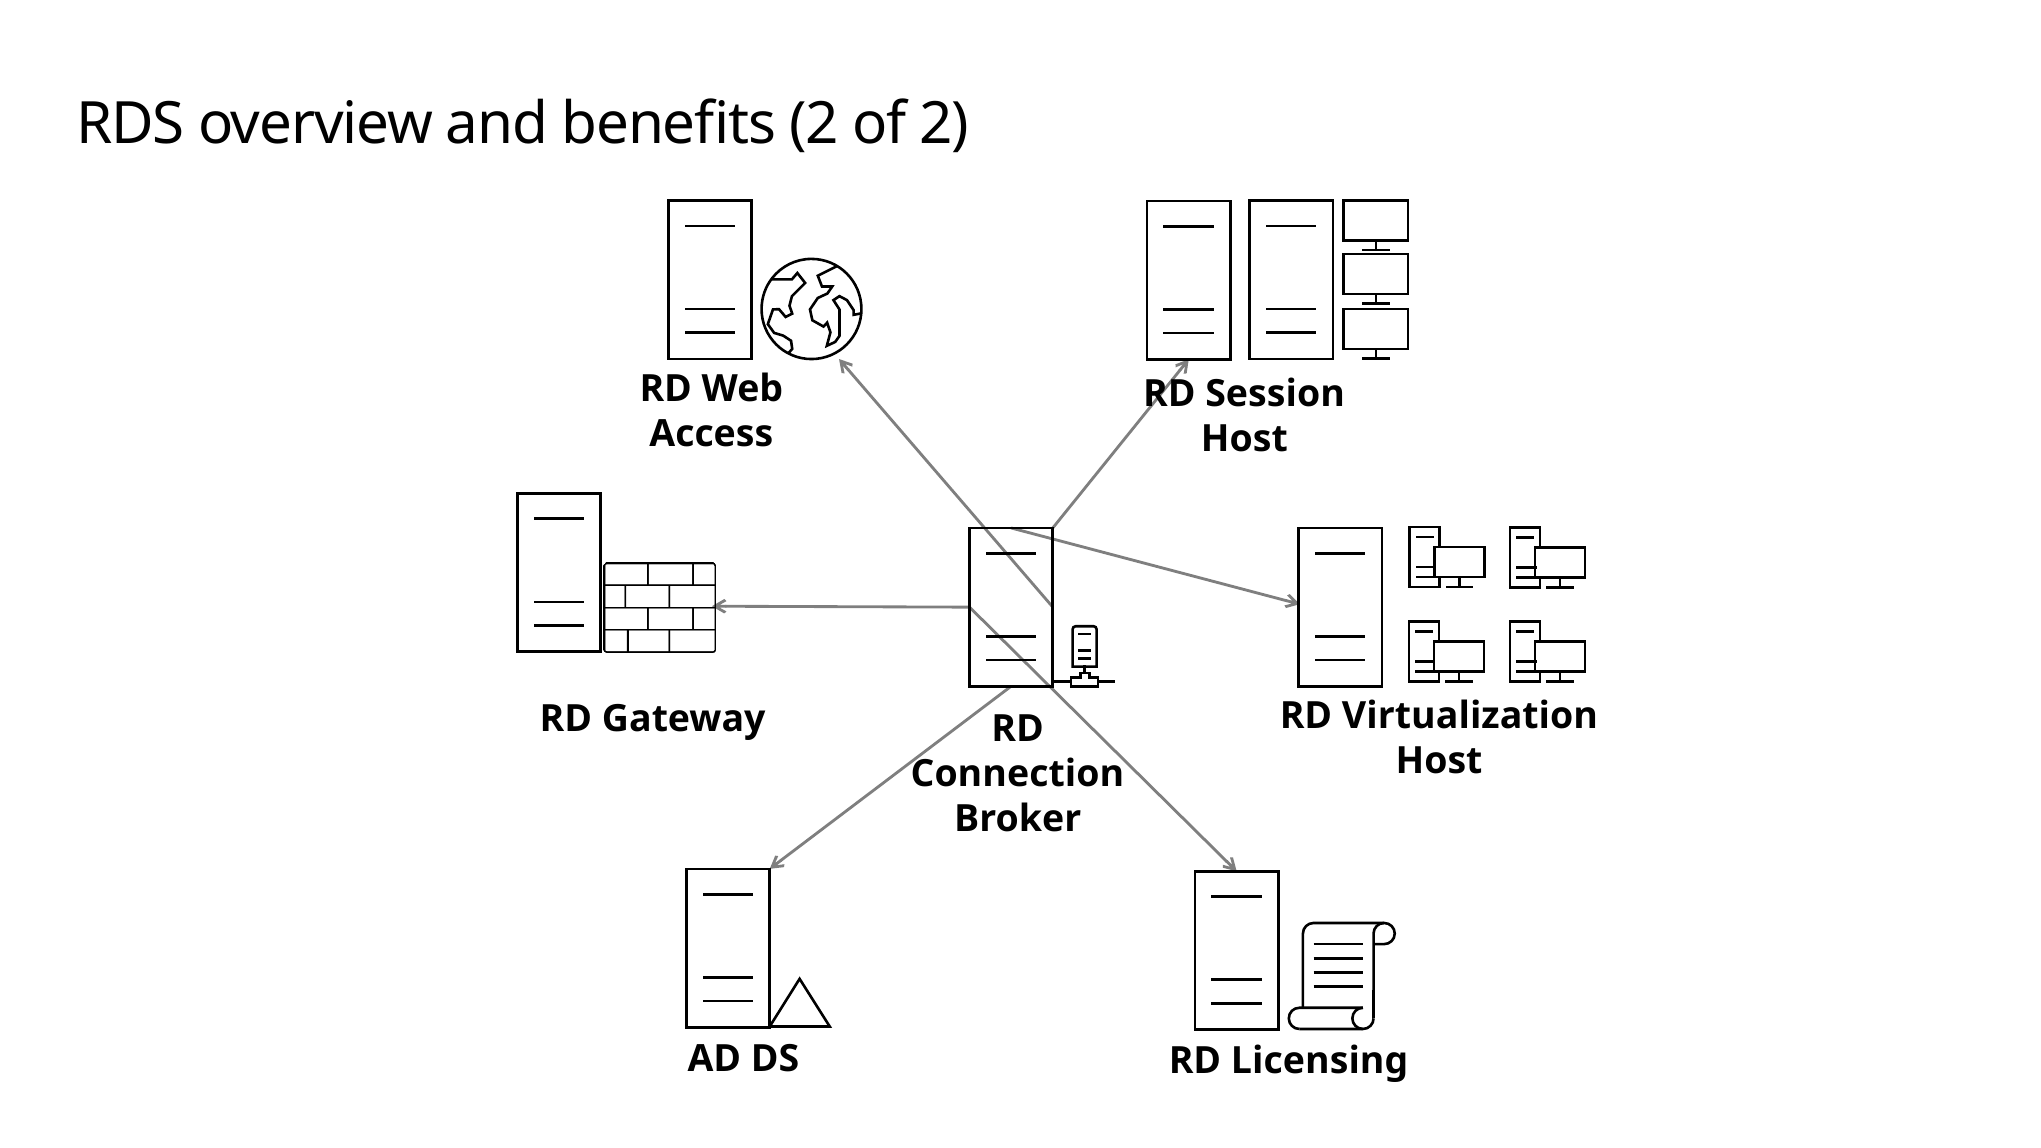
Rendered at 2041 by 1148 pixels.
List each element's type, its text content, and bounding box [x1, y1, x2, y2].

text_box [516, 200, 1607, 1090]
title RDS overview and benefits (2 of 2) [76, 93, 1968, 161]
